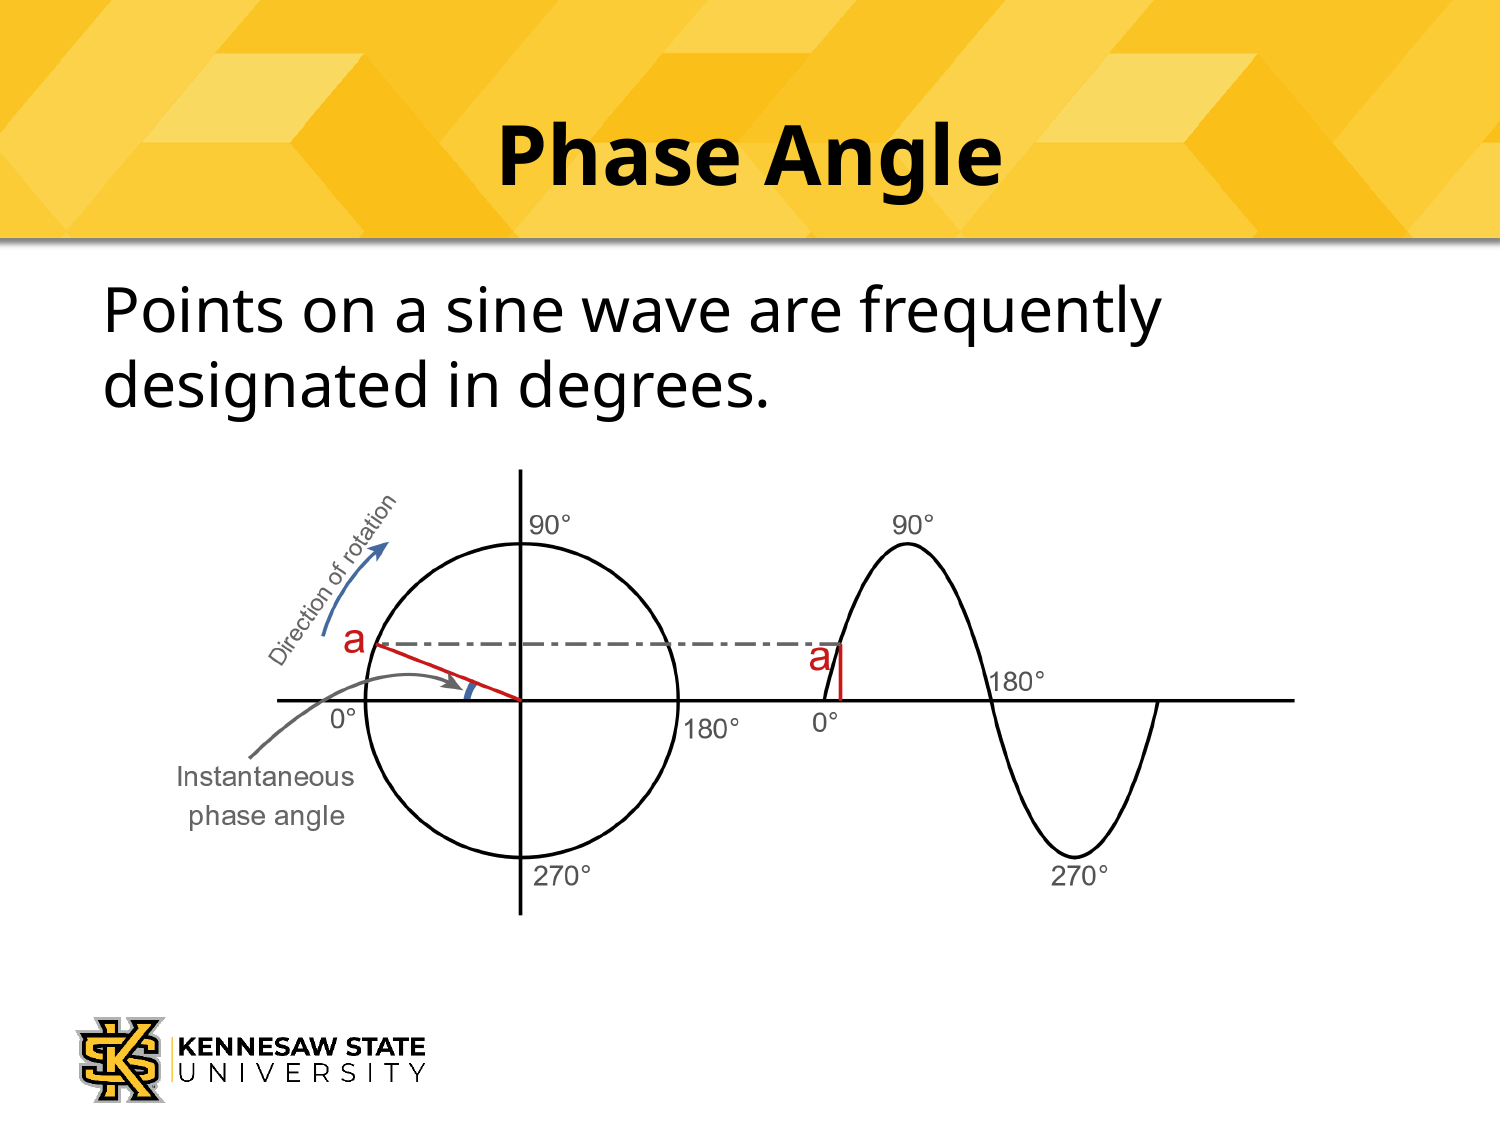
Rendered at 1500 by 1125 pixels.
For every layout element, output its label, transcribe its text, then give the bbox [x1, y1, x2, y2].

list Points on a sine wave are frequently designated in degrees. [87, 262, 1449, 746]
picture [75, 1017, 425, 1103]
title Phase Angle [112, 99, 1388, 206]
picture [137, 449, 1338, 929]
picture [0, 0, 1500, 251]
